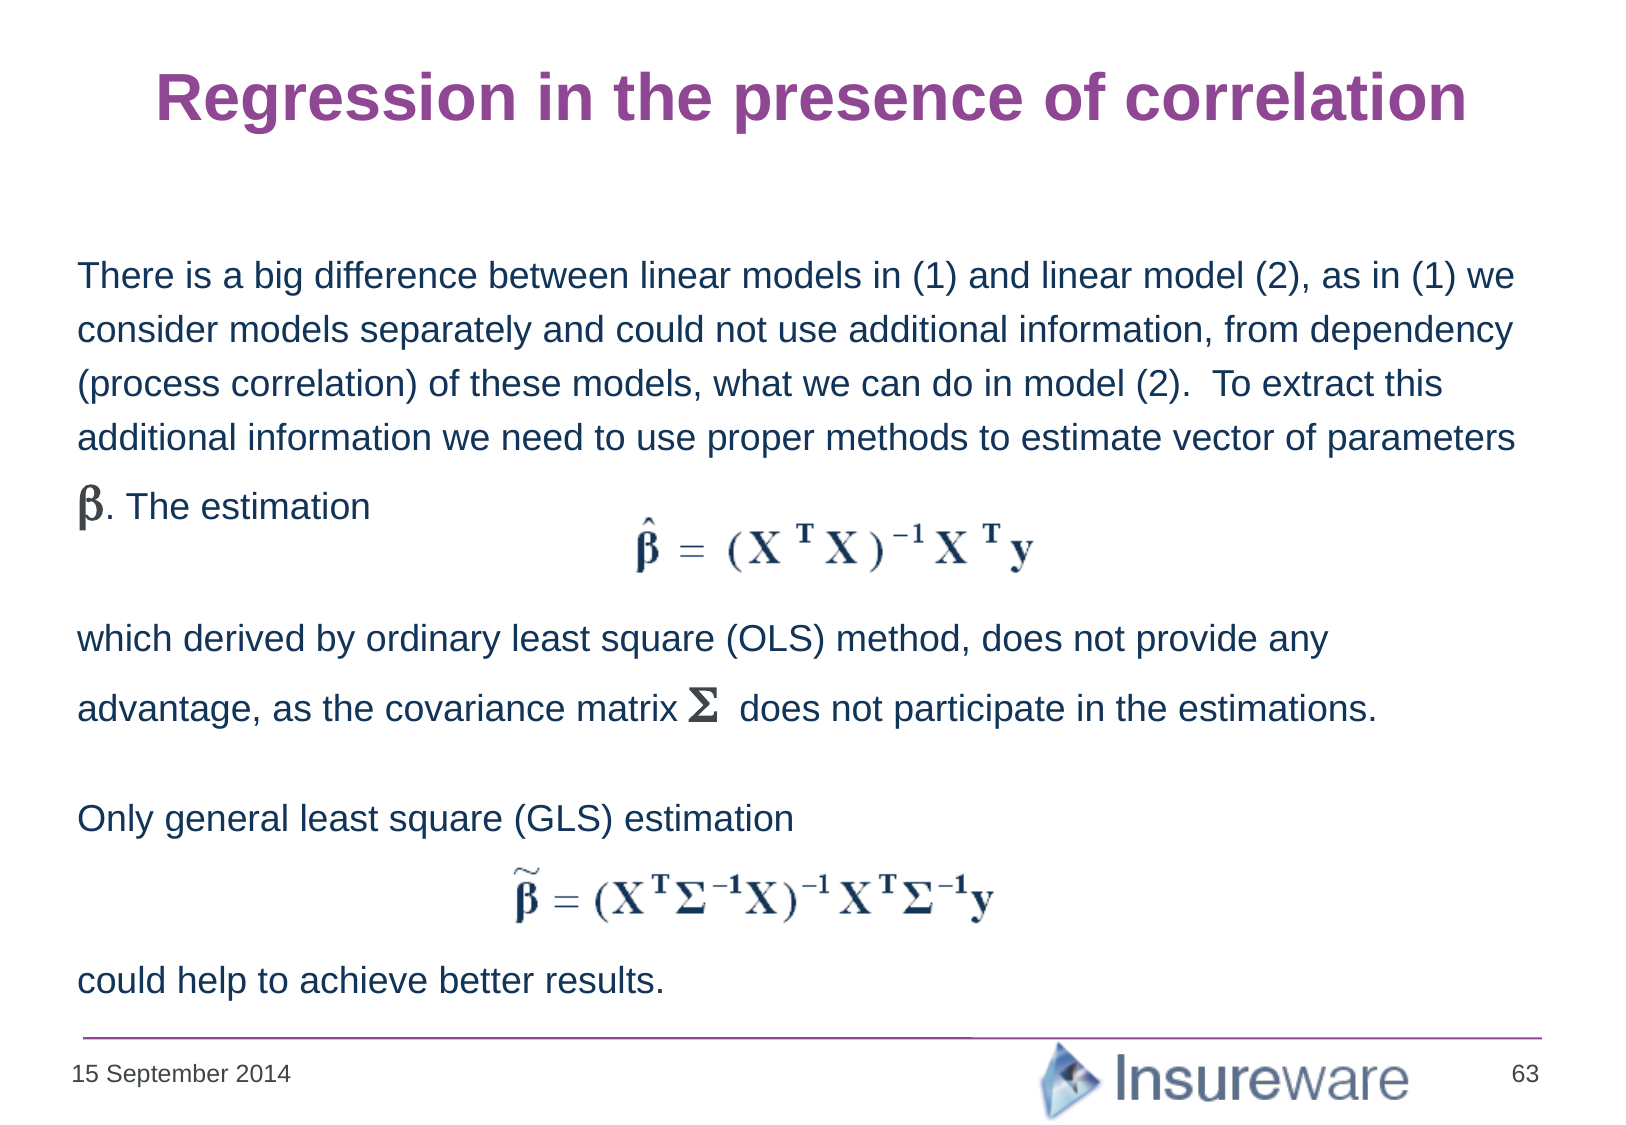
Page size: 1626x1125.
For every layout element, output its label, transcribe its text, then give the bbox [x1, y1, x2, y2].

picture [599, 486, 1049, 595]
picture [472, 843, 1011, 951]
text_box There is a big difference between linear models in (1) and linear model (2), as in (1) we consider models separately and could not use additional information, from dependency (process correlation) of these models, what we can do in model (2). To extract this additional information we need to use proper methods to estimate vector of parameters . The estimation [62, 234, 1534, 537]
slide_number 63 [1439, 1050, 1555, 1106]
text_box could help to achieve better results. [62, 949, 1534, 1009]
text_box which derived by ordinary least square (OLS) method, does not provide any advantage, as the covariance matrix  does not participate in the estimations. Only general least square (GLS) estimation [62, 597, 1534, 847]
picture [1036, 1039, 1416, 1125]
title Regression in the presence of correlation [75, 0, 1550, 188]
